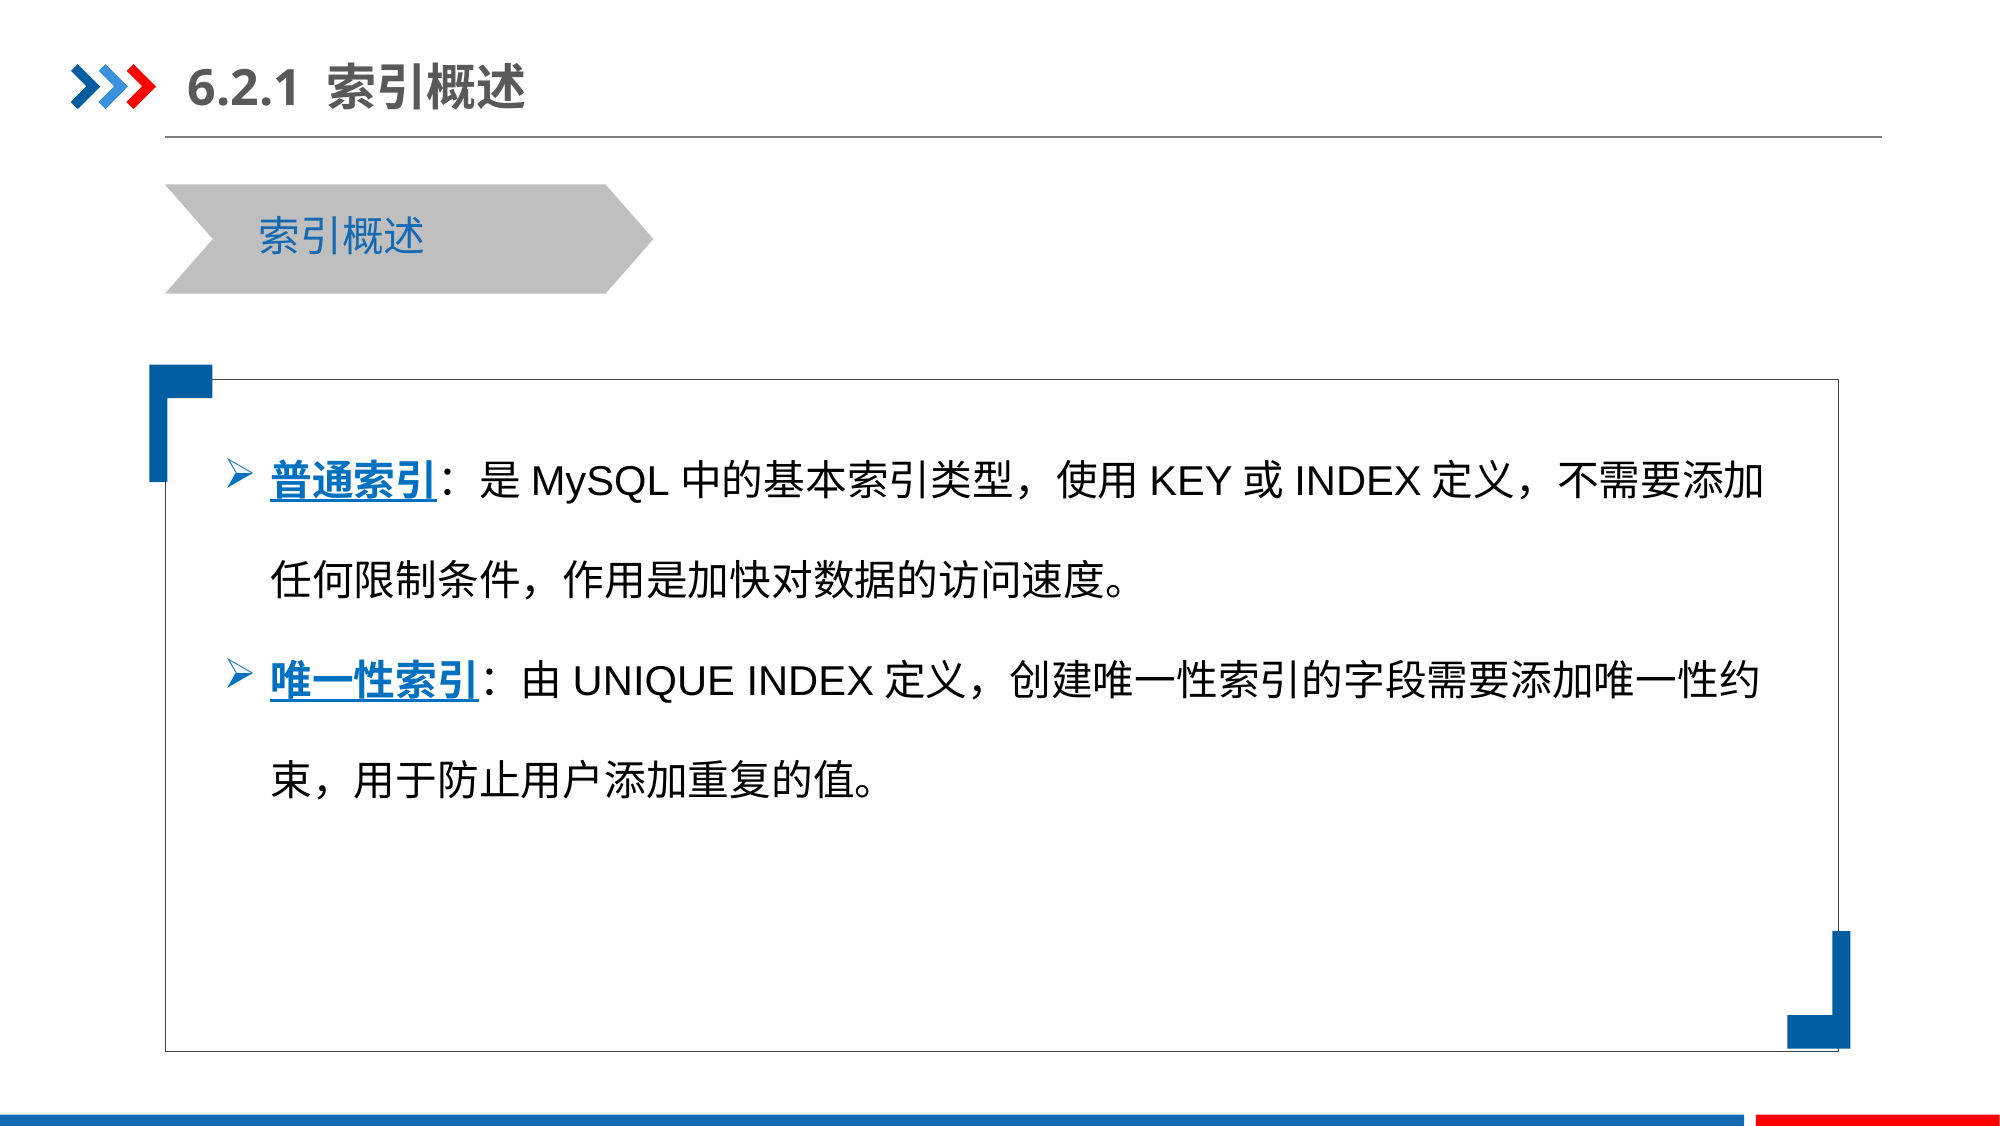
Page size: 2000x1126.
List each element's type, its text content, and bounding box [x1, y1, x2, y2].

text_box [164, 184, 654, 294]
text_box 6.2.1 索引概述 [187, 43, 827, 127]
text_box 索引概述 [215, 202, 441, 317]
text_box [163, 378, 1841, 1053]
text_box [1785, 929, 1852, 1051]
text_box [147, 363, 215, 484]
